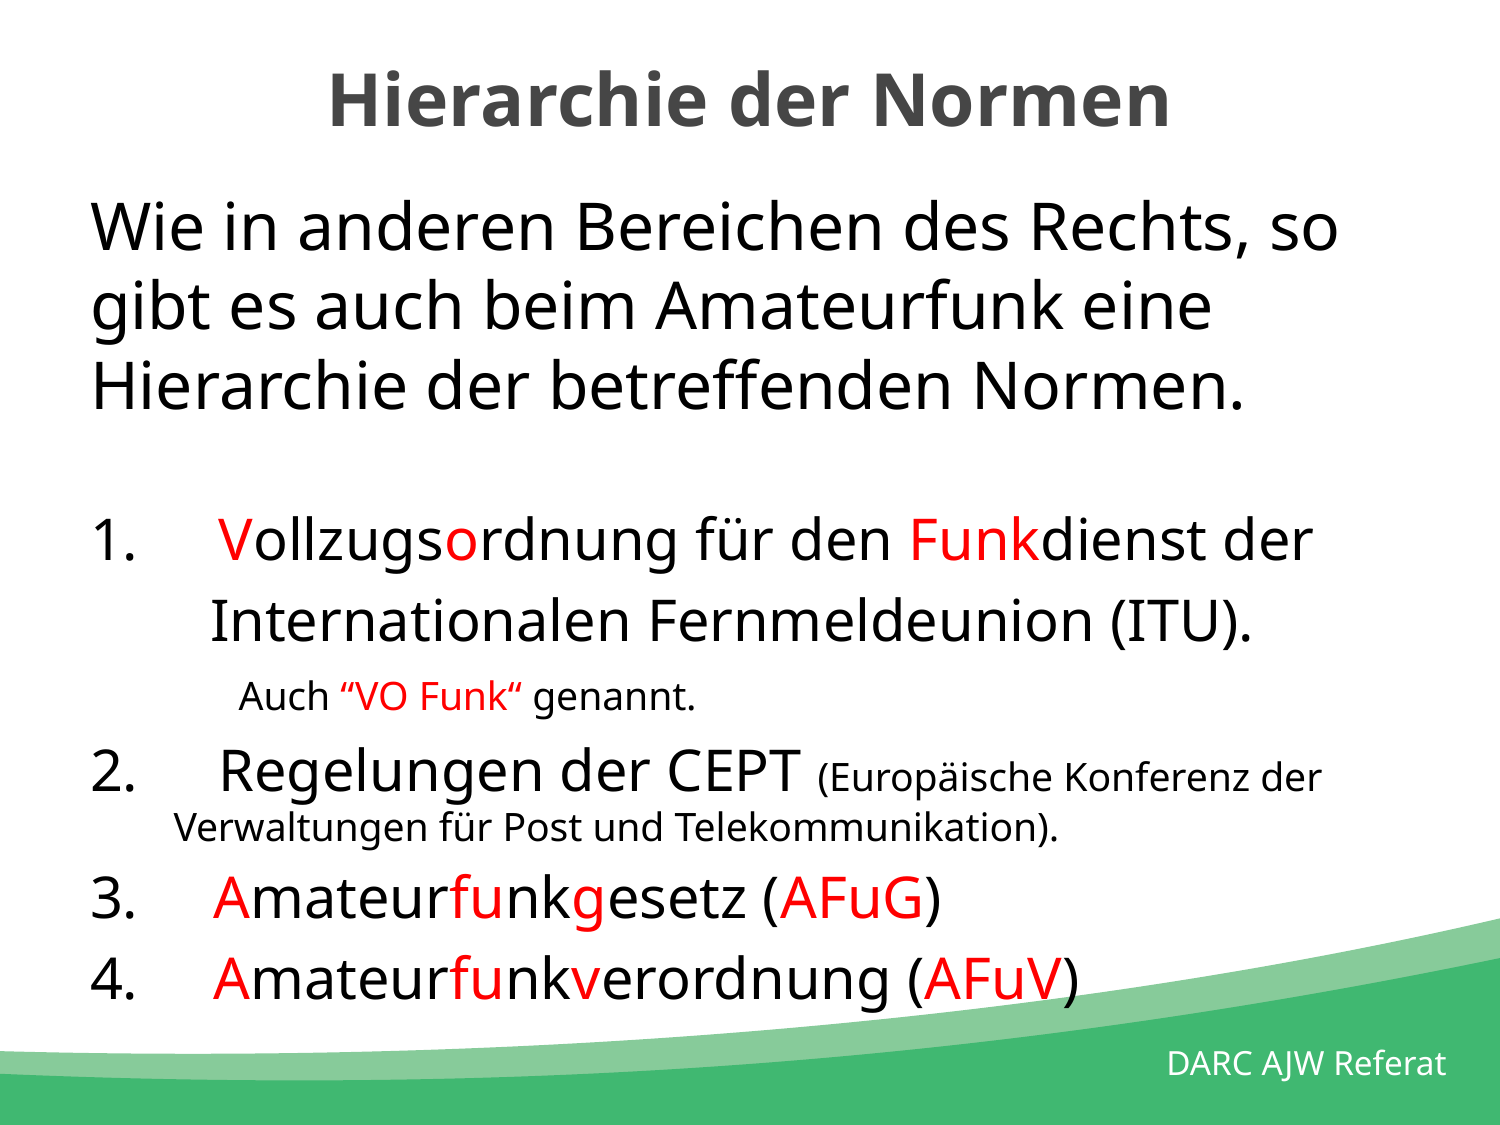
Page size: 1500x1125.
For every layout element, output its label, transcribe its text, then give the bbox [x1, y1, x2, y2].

list Wie in anderen Bereichen des Rechts, so gibt es auch beim Amateurfunk eine Hierarchie der betreffenden Normen. Vollzugsordnung für den Funkdienst der Internationalen Fernmeldeunion (ITU). Auch “VO Funk“ genannt. Regelungen der CEPT (Europäische Konferenz der Verwaltungen für Post und Telekommunikation). 3. Amateurfunkgesetz (AFuG) 4. Amateurfunkverordnung (AFuV) [75, 177, 1425, 1022]
title Hierarchie der Normen [75, 45, 1425, 149]
